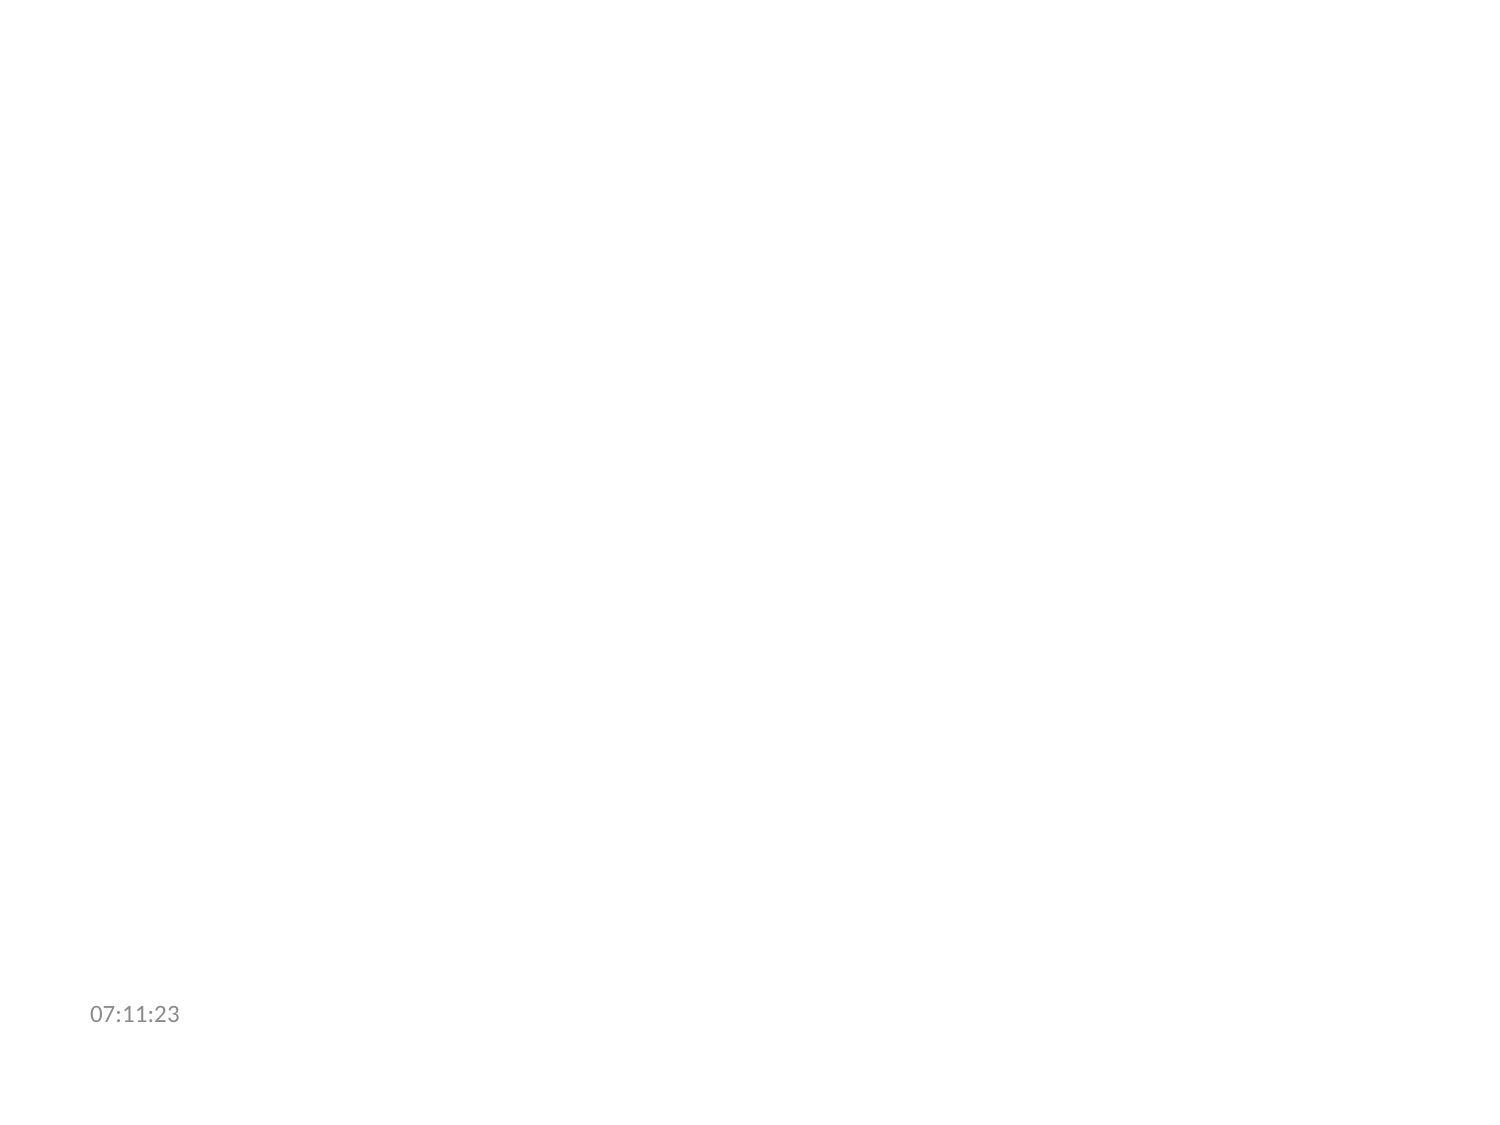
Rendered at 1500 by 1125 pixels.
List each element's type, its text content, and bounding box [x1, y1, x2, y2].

text_box 15:35:09 [75, 982, 425, 1043]
